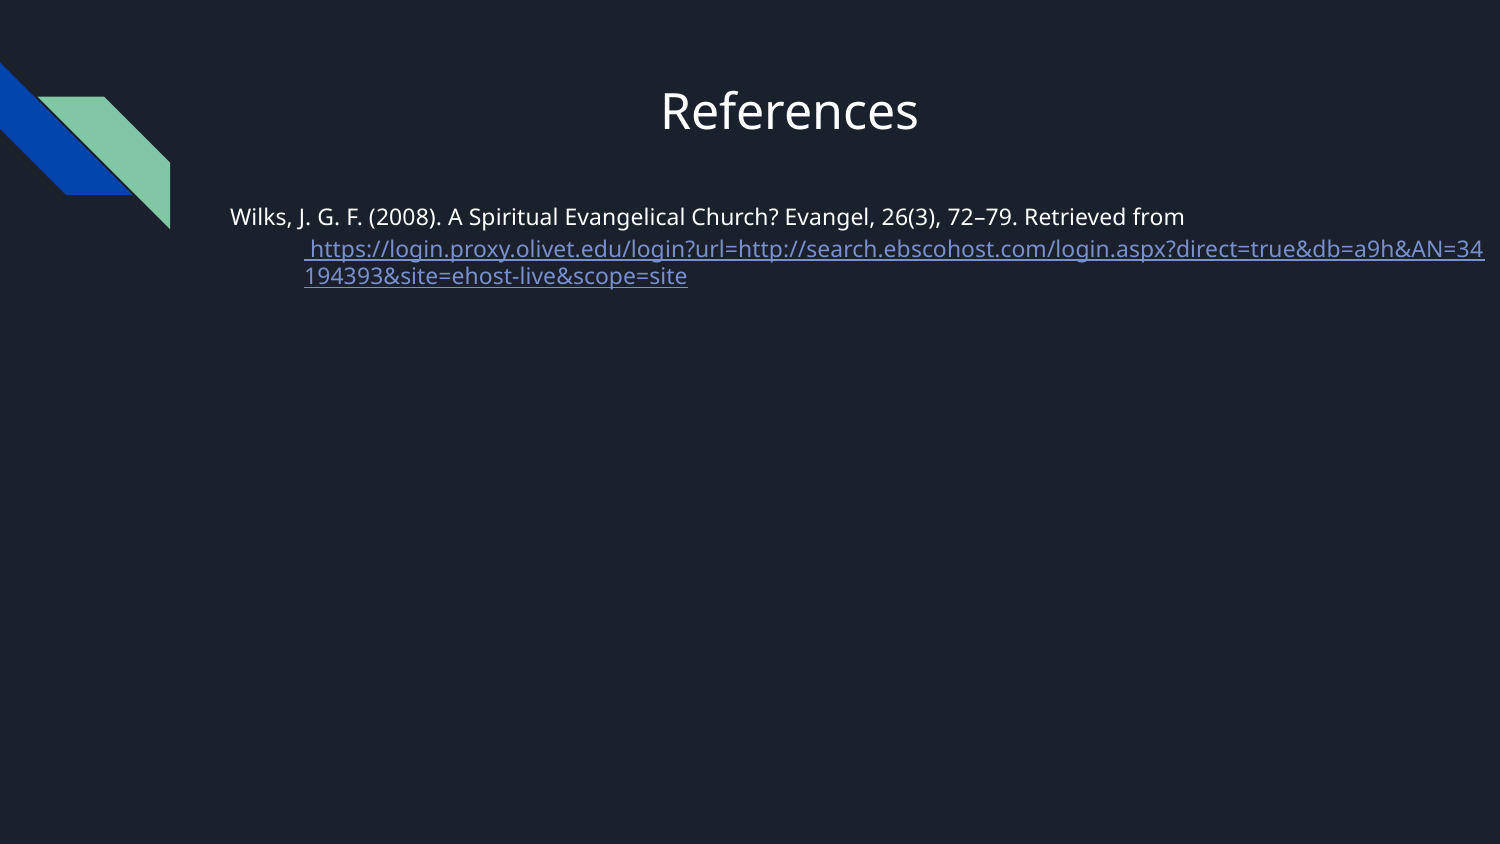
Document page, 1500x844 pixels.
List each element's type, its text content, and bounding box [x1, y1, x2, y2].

list Wilks, J. G. F. (2008). A Spiritual Evangelical Church? Evangel, 26(3), 72–79. Retrieved from https://login.proxy.olivet.edu/login?url=http://search.ebscohost.com/login.aspx?direct=true&db=a9h&AN=34194393&site=ehost-live&scope=site [212, 183, 1500, 661]
title References [212, 64, 1368, 183]
